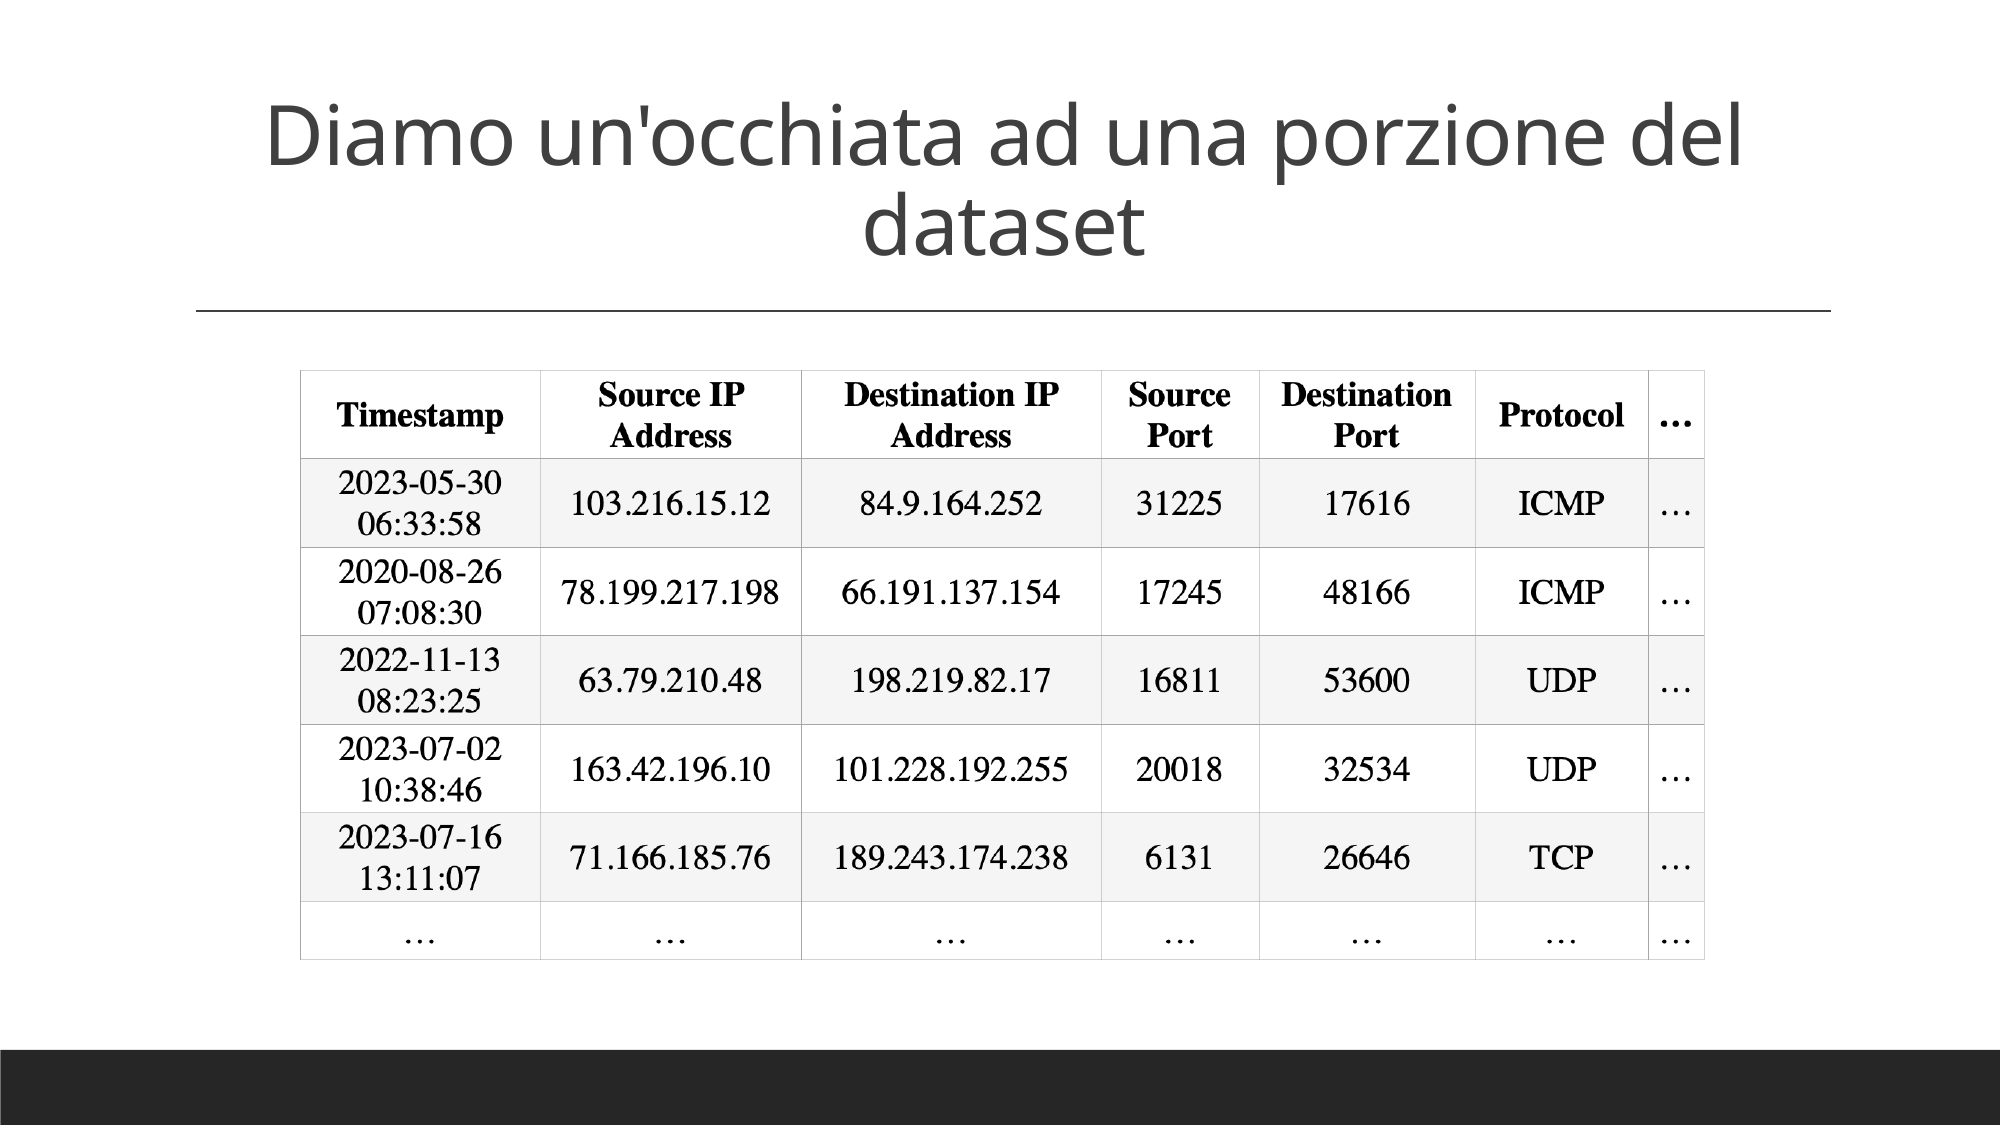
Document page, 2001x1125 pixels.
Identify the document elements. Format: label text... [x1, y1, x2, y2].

picture [282, 345, 1727, 965]
title Diamo un'occhiata ad una porzione del dataset [119, 44, 1891, 281]
